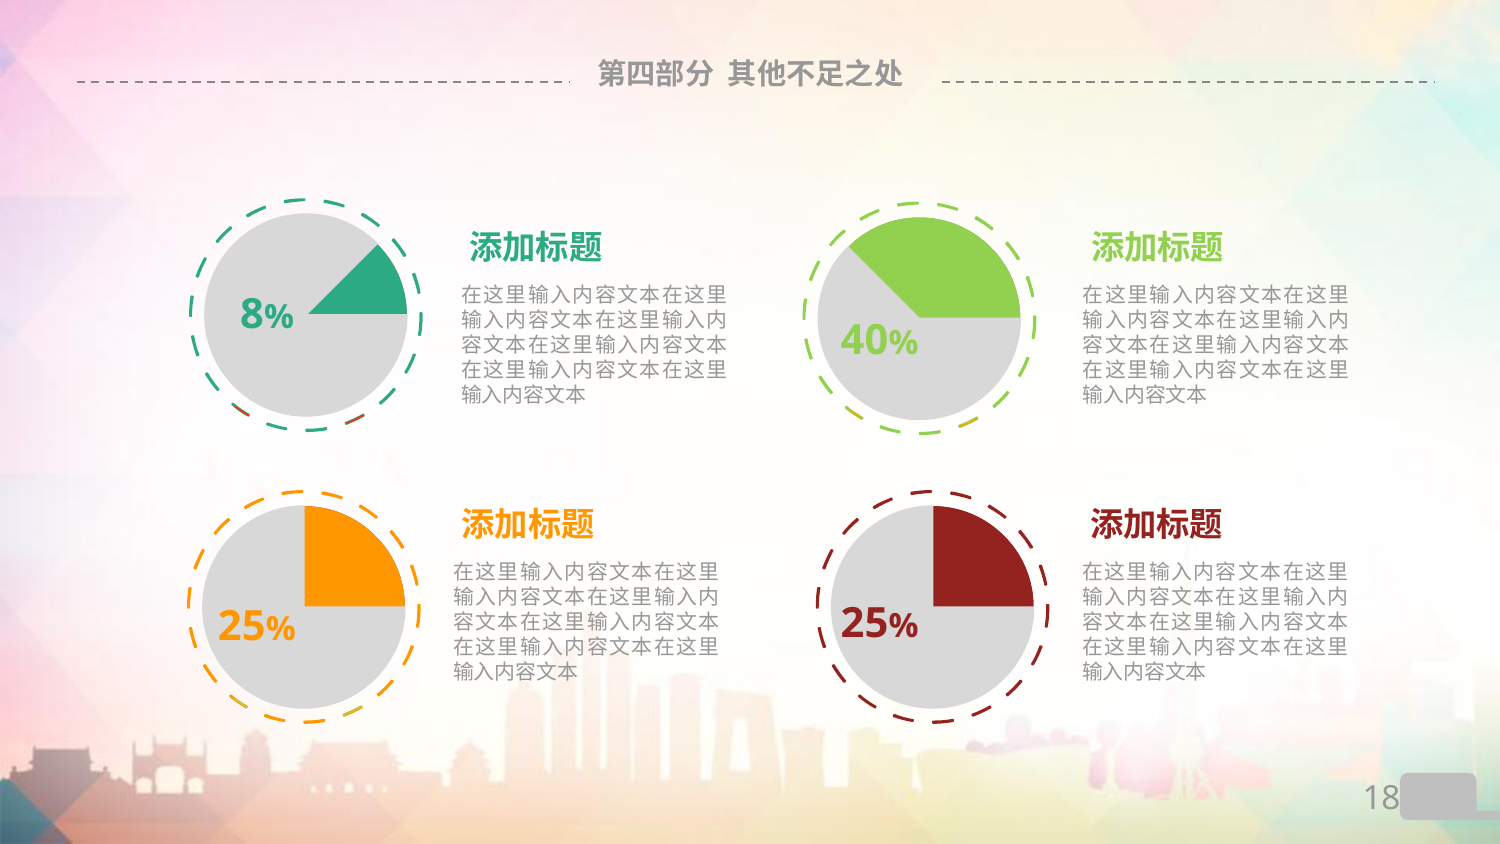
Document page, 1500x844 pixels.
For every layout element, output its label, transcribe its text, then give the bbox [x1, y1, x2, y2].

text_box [189, 198, 422, 432]
text_box 添加标题 [1075, 495, 1239, 551]
text_box 在这里输入内容文本在这里输入内容文本在这里输入内容文本在这里输入内容文本在这里输入内容文本在这里输入内容文本 [438, 551, 735, 691]
title 第四部分 其他不足之处 [18, 52, 1483, 110]
text_box 在这里输入内容文本在这里输入内容文本在这里输入内容文本在这里输入内容文本在这里输入内容文本在这里输入内容文本 [446, 274, 743, 414]
text_box 在这里输入内容文本在这里输入内容文本在这里输入内容文本在这里输入内容文本在这里输入内容文本在这里输入内容文本 [1067, 551, 1364, 691]
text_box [187, 490, 420, 724]
text_box 添加标题 [1076, 218, 1239, 274]
text_box 在这里输入内容文本在这里输入内容文本在这里输入内容文本在这里输入内容文本在这里输入内容文本在这里输入内容文本 [1068, 274, 1364, 414]
text_box 添加标题 [446, 495, 610, 551]
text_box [816, 490, 1049, 724]
text_box 添加标题 [454, 218, 618, 274]
picture [0, 0, 1500, 844]
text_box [784, 202, 1054, 435]
